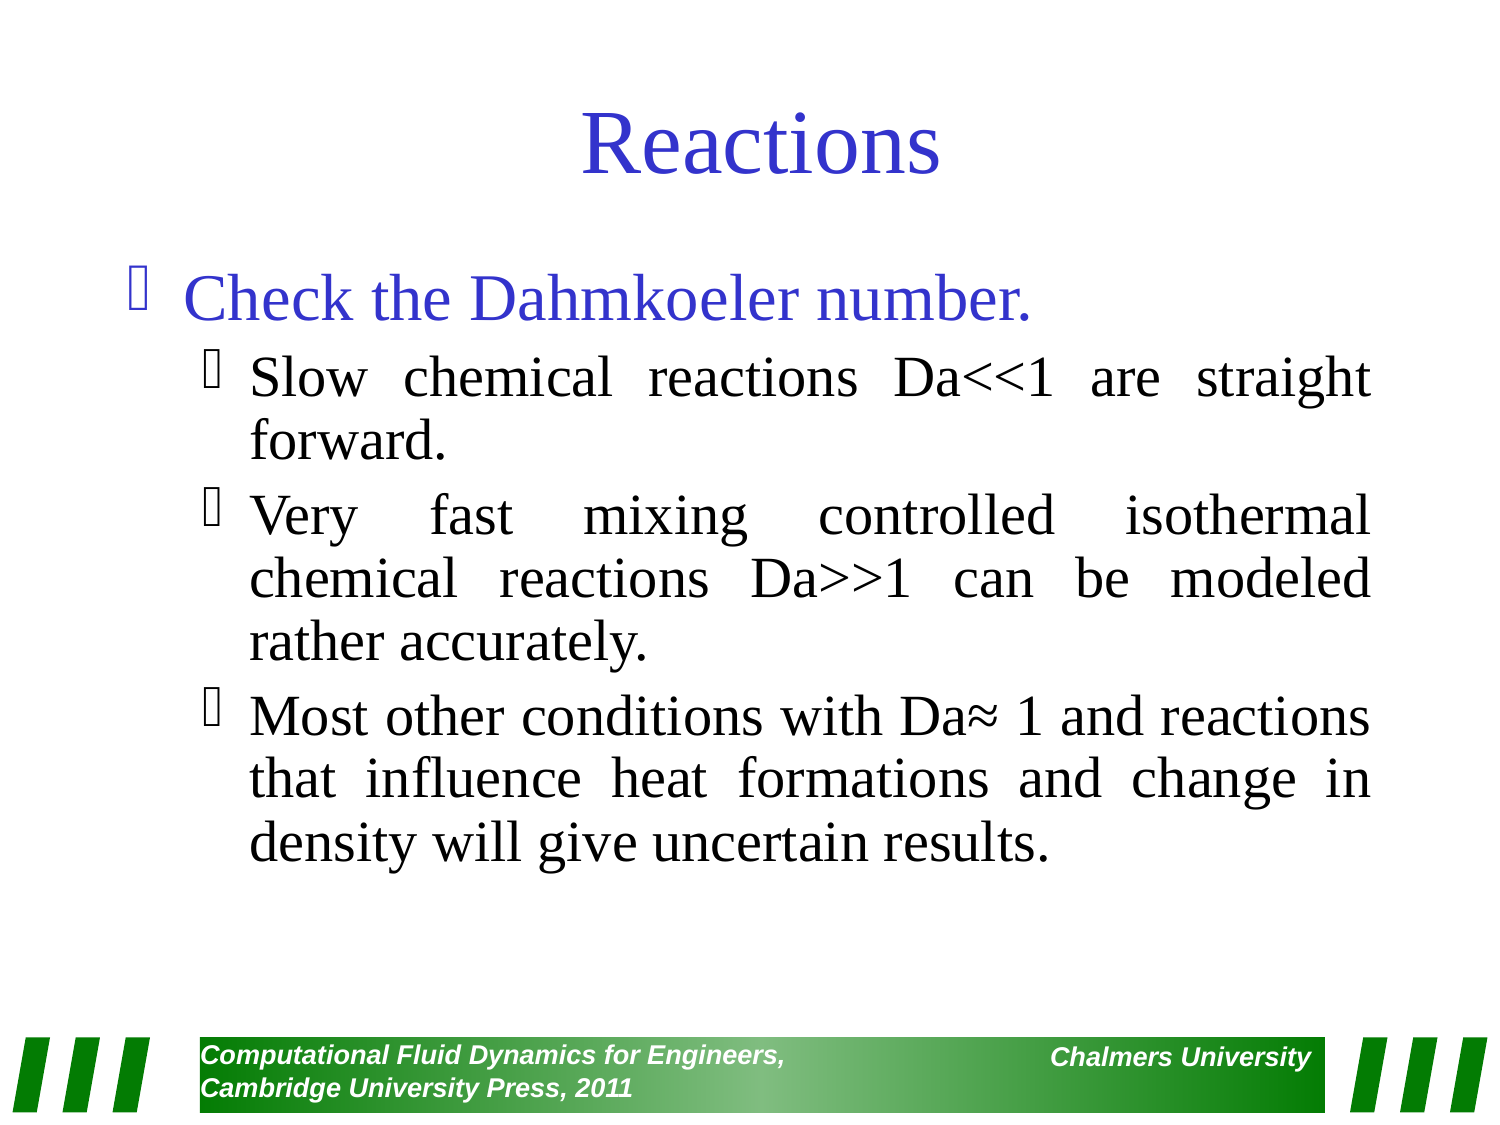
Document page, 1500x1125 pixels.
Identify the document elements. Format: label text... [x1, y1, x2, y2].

list Check the Dahmkoeler number. Slow chemical reactions Da<<1 are straight forward. Very fast mixing controlled isothermal chemical reactions Da>>1 can be modeled rather accurately. Most other conditions with Da≈ 1 and reactions that influence heat formations and change in density will give uncertain results. [111, 255, 1388, 1012]
title Reactions [123, 42, 1400, 231]
